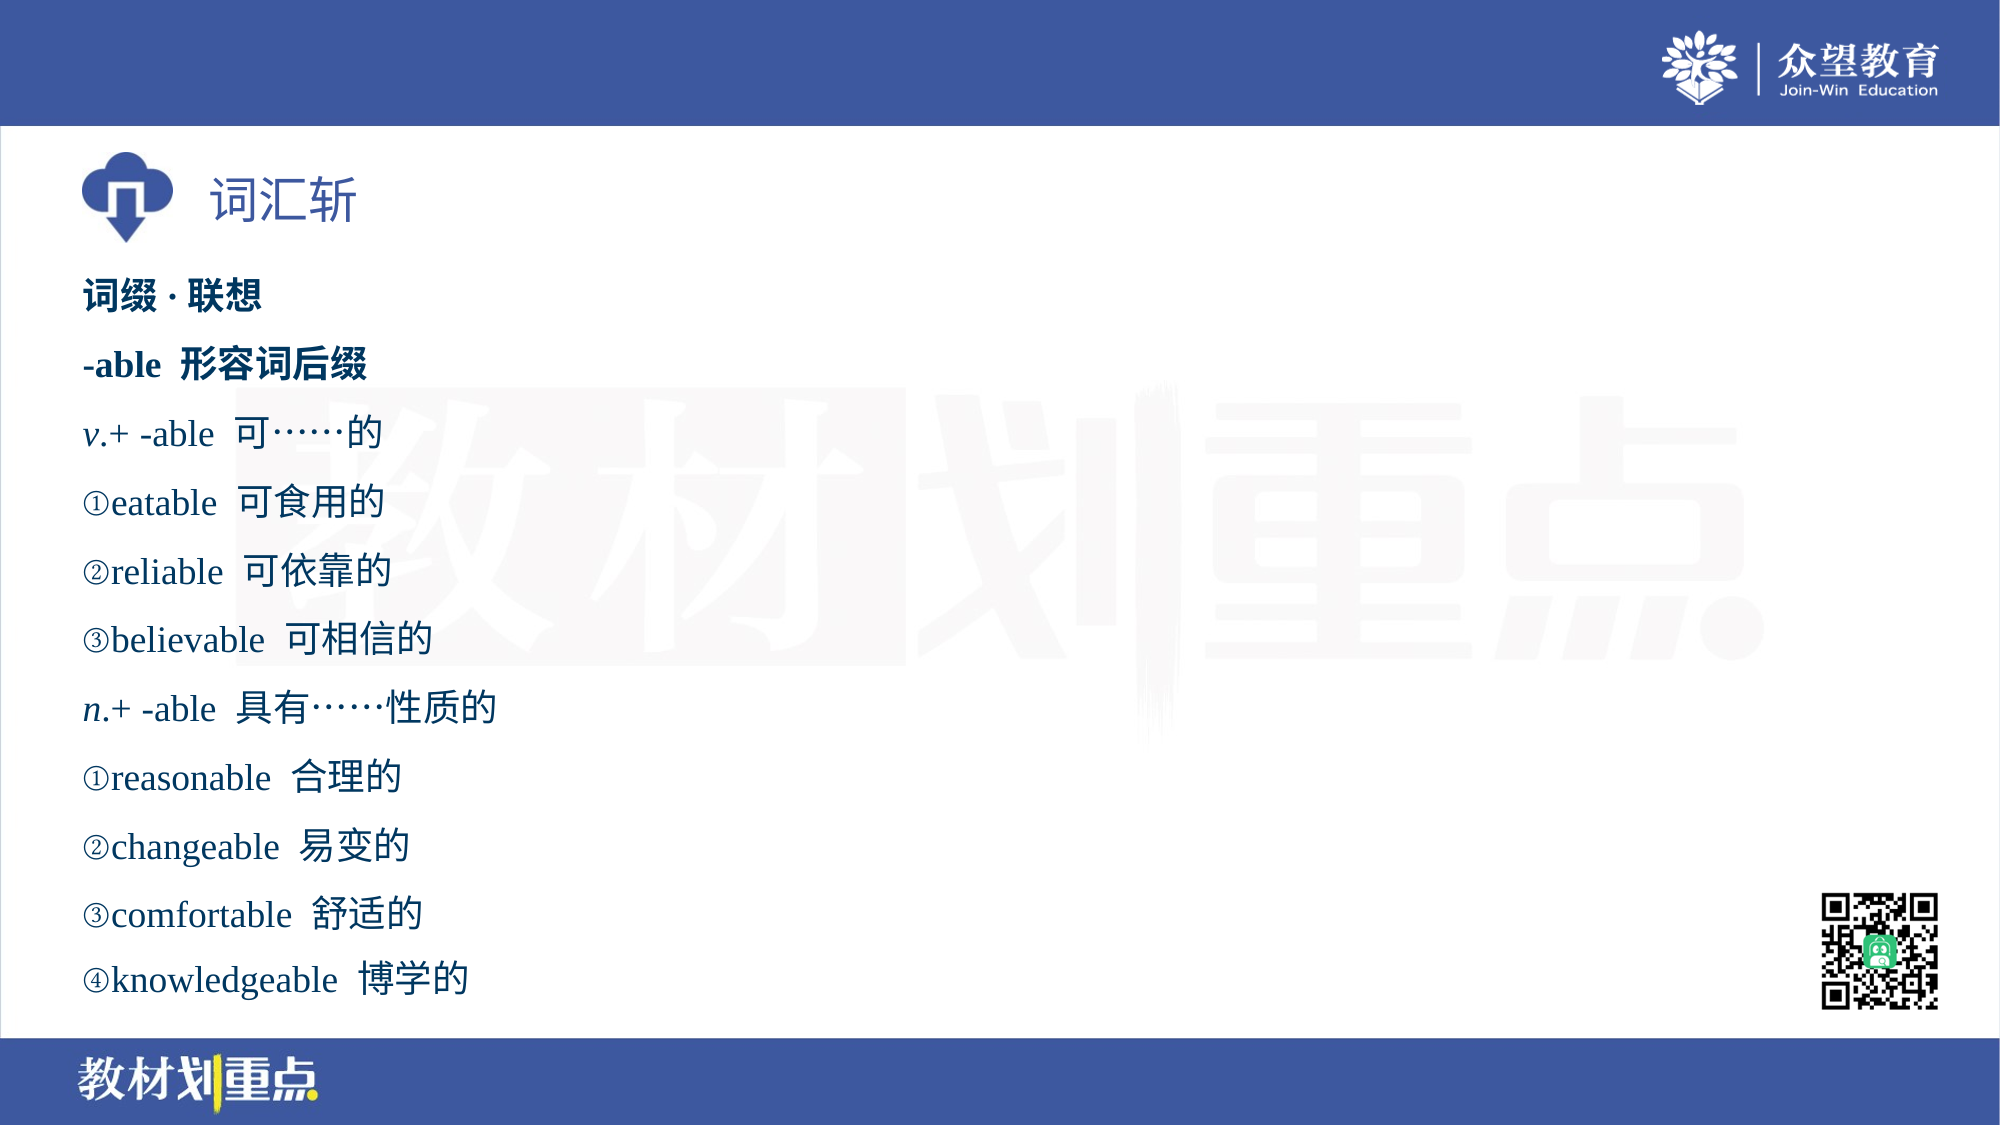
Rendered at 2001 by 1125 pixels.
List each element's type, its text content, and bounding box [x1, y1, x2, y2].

text_box 词缀·联想 -able 形容词后缀 v.+ -able 可……的 ①eatable 可食用的 ②reliable 可依靠的 ③believable 可相信的 n.+ -able 具有……性质的 ①reasonable 合理的 ②changeable 易变的 ③comfortable 舒适的 ④knowledgeable 博学的 [82, 248, 1817, 994]
picture [0, 0, 2000, 1125]
